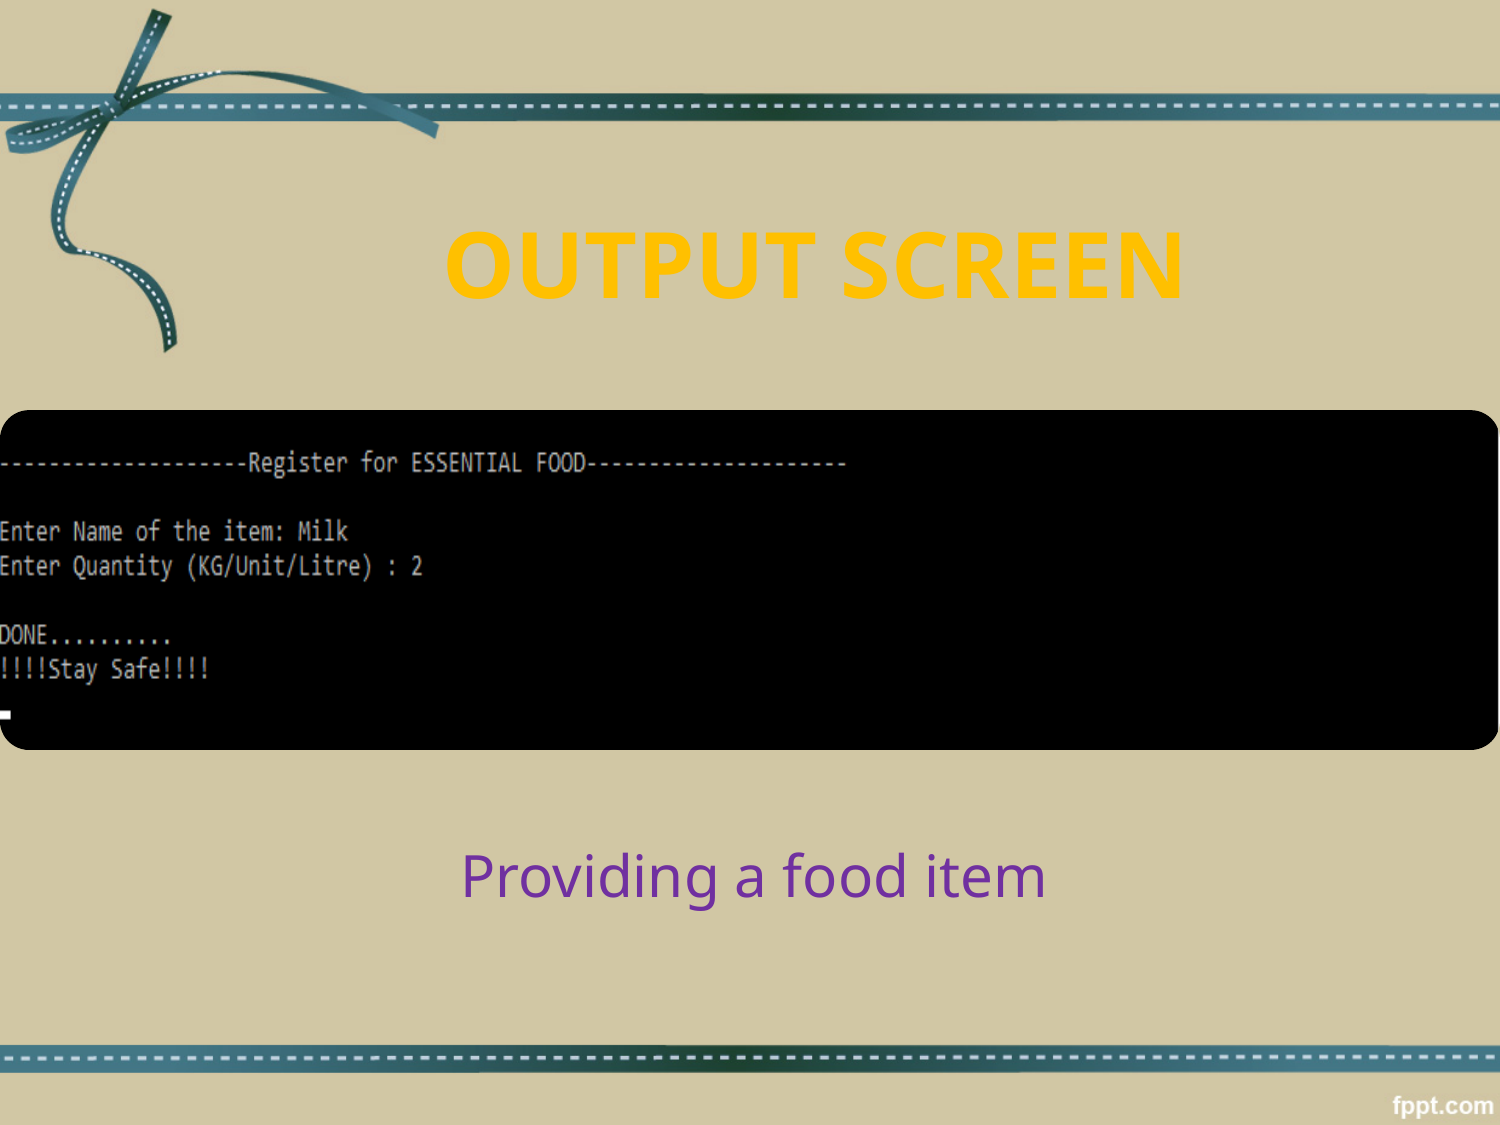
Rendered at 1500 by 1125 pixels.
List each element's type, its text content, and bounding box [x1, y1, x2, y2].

text_box Providing a food item [445, 832, 1063, 917]
text_box output screen [427, 199, 1204, 324]
picture [0, 0, 1500, 1125]
